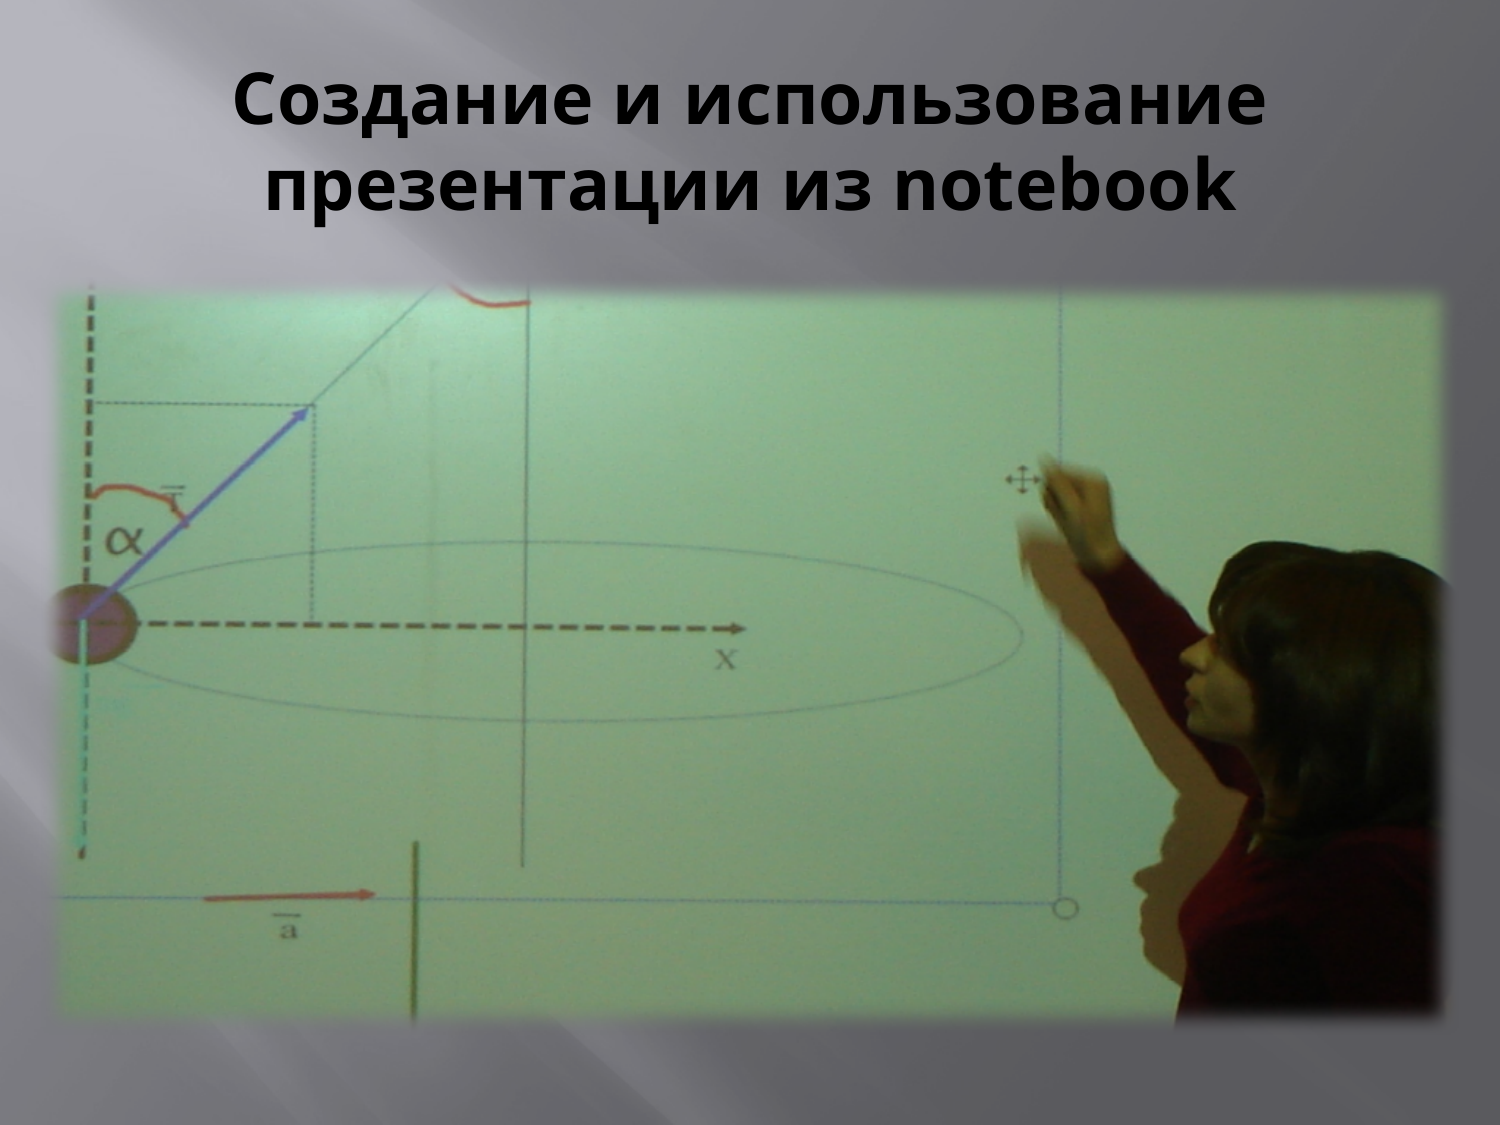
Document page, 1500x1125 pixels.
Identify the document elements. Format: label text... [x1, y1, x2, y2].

title Создание и использование презентации из notebook [75, 45, 1425, 233]
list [41, 277, 1459, 1036]
